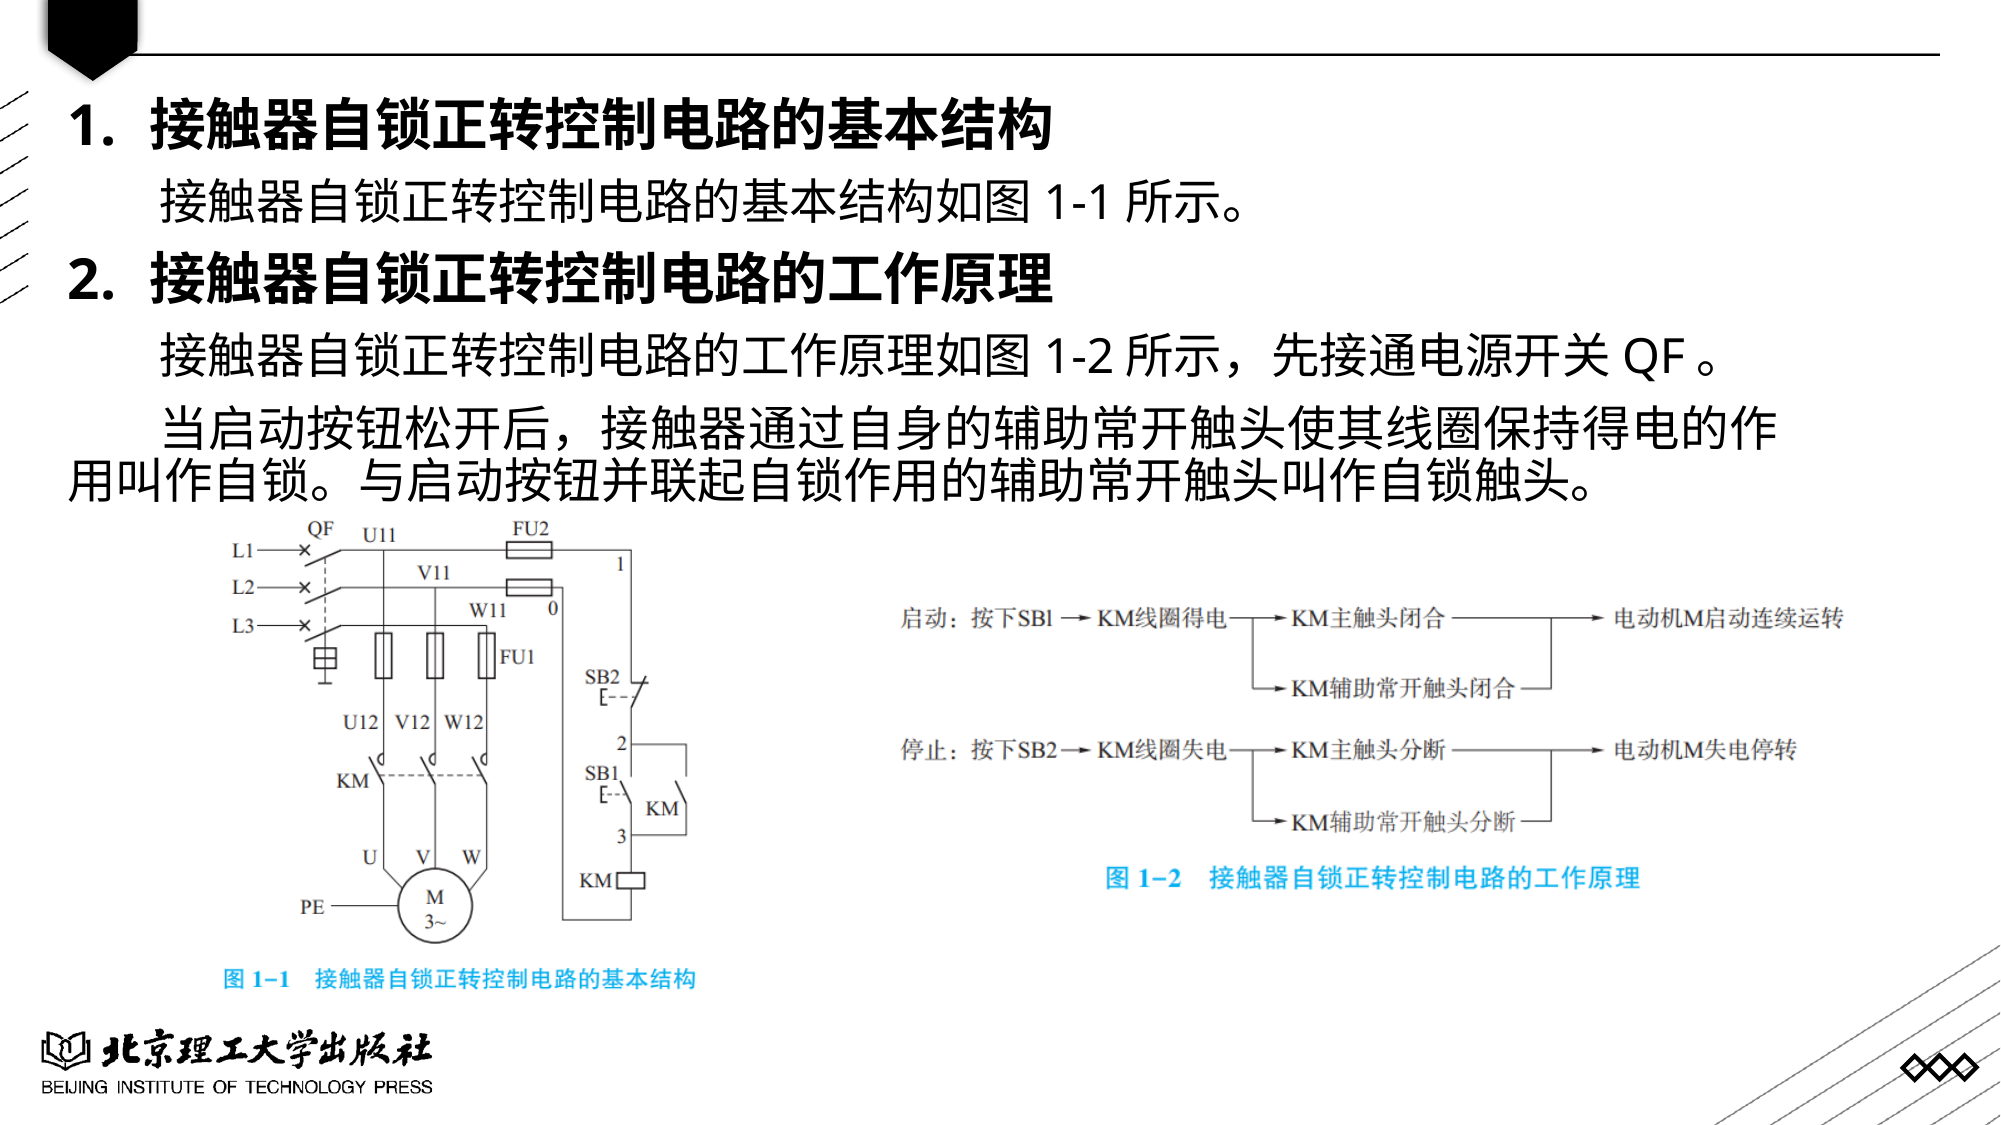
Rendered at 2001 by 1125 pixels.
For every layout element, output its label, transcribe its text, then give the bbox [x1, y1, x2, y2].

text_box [1902, 1055, 1977, 1080]
picture [0, 0, 2001, 1125]
text_box [47, 0, 139, 83]
text_box 接触器自锁正转控制电路的基本结构 接触器自锁正转控制电路的基本结构如图1-1所示。 接触器自锁正转控制电路的工作原理 接触器自锁正转控制电路的工作原理如图1-2所示，先接通电源开关QF。 当启动按钮松开后，接触器通过自身的辅助常开触头使其线圈保持得电的作用叫作自锁。与启动按钮并联起自锁作用的辅助常开触头叫作自锁触头。 [52, 67, 1794, 539]
